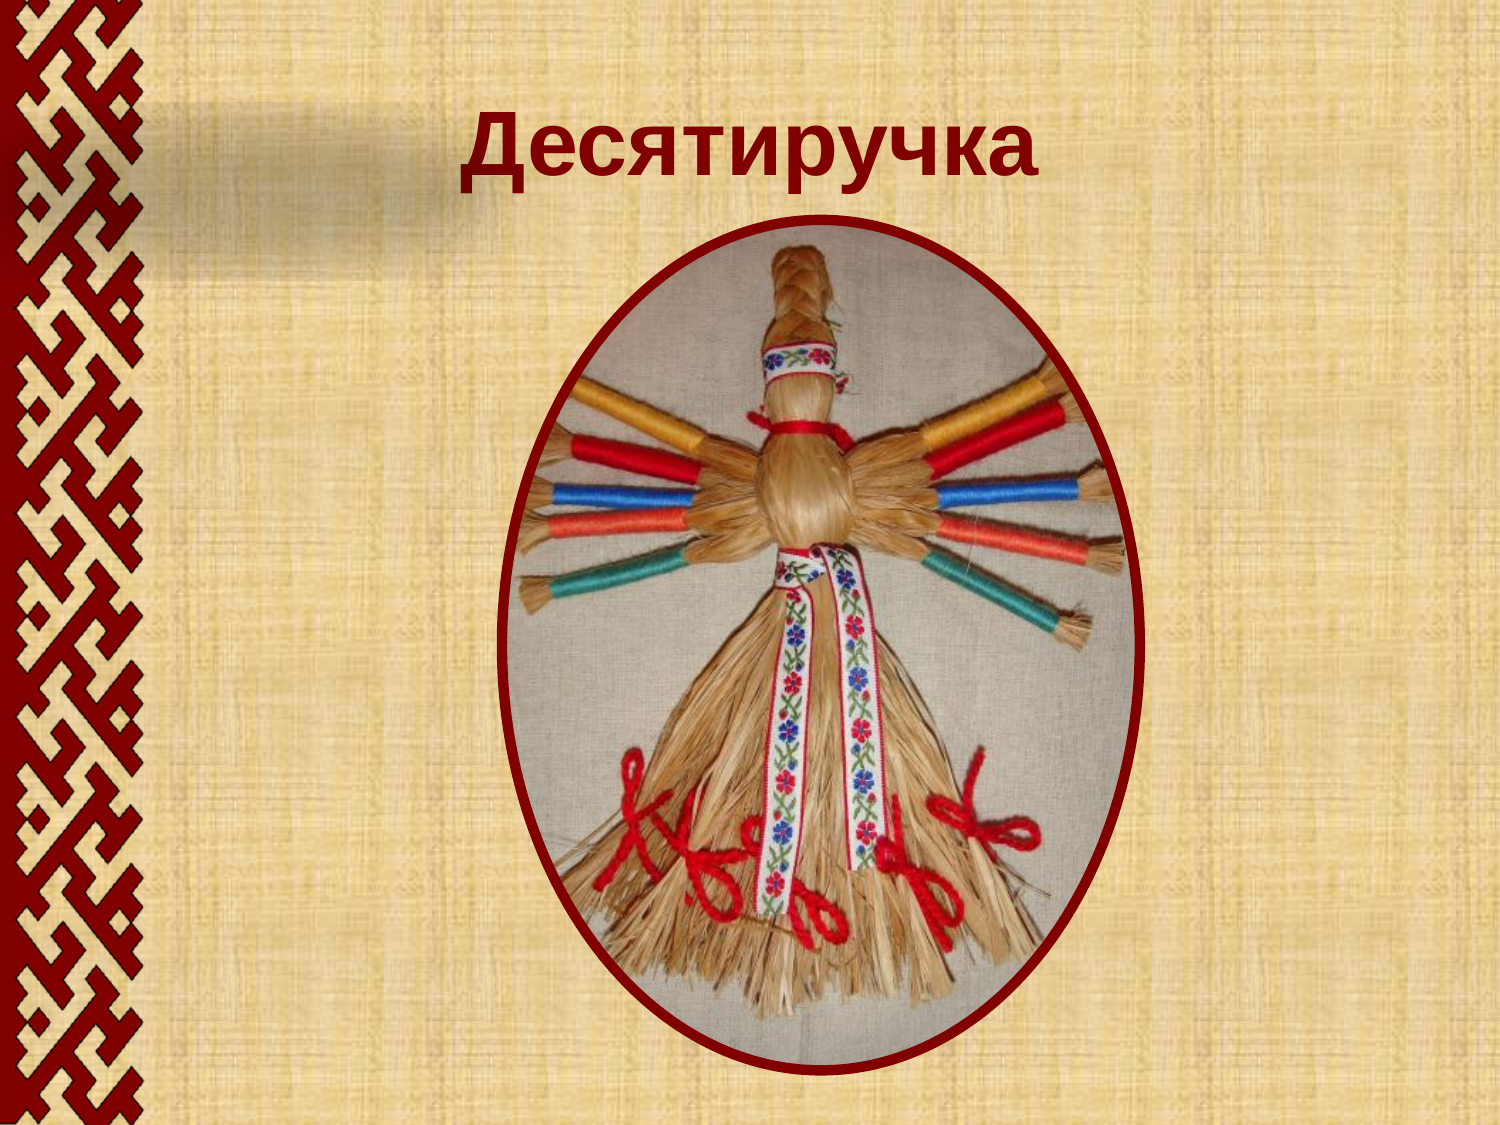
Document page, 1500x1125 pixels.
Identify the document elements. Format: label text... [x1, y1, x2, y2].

title Десятиручка [325, 45, 1425, 233]
picture [0, 0, 1500, 1125]
